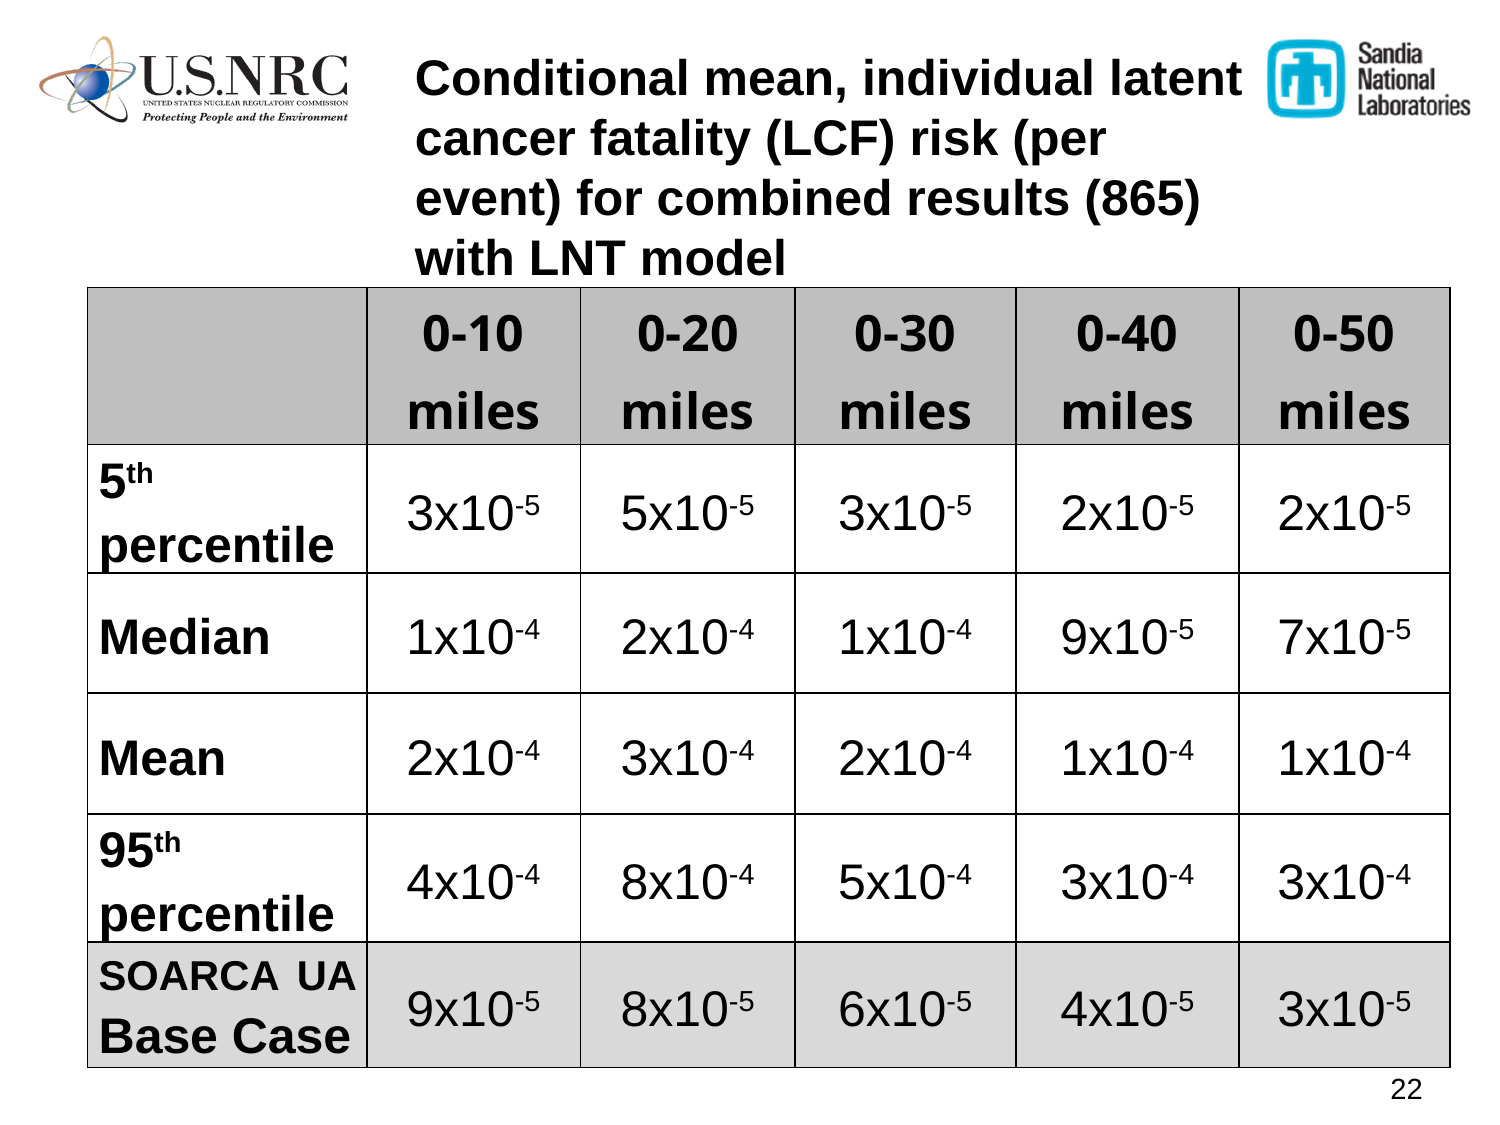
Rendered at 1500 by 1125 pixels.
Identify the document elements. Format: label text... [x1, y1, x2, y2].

table_cell 6x10-5 [796, 943, 1015, 1067]
picture [37, 33, 350, 126]
table_cell 1x10-4 [1017, 694, 1238, 813]
table_cell 5x10-4 [796, 815, 1015, 941]
table_cell 3x10-5 [796, 445, 1015, 572]
table_cell SOARCA UA Base Case [88, 943, 366, 1067]
table_header 0-40 miles [1017, 288, 1238, 444]
table_cell 7x10-5 [1240, 574, 1449, 692]
table_cell 2x10-5 [1240, 445, 1449, 572]
table_cell 3x10-5 [368, 445, 580, 572]
table_cell Mean [88, 694, 366, 813]
title Conditional mean, individual latent cancer fatality (LCF) risk (per event) for combined results (865) with LNT model [399, 37, 1263, 126]
table_cell 2x10-4 [368, 694, 580, 813]
table_cell 3x10-4 [1017, 815, 1238, 941]
table_cell 4x10-5 [1017, 943, 1238, 1067]
table_cell 3x10-4 [1240, 815, 1449, 941]
table_cell 2x10-5 [1017, 445, 1238, 572]
table_cell 95th percentile [88, 815, 366, 941]
table_cell 3x10-4 [581, 694, 794, 813]
table_cell 1x10-4 [796, 574, 1015, 692]
table_cell 2x10-4 [581, 574, 794, 692]
table_header [88, 288, 366, 444]
table_cell 2x10-4 [796, 694, 1015, 813]
table_cell 1x10-4 [368, 574, 580, 692]
table_cell 8x10-4 [581, 815, 794, 941]
table_header 0-10 miles [368, 288, 580, 444]
table_header 0-20 miles [581, 288, 794, 444]
table_cell 1x10-4 [1240, 694, 1449, 813]
table_cell 5x10-5 [581, 445, 794, 572]
table_cell 8x10-5 [581, 943, 794, 1067]
table_header 0-30 miles [796, 288, 1015, 444]
table_cell Median [88, 574, 366, 692]
table_header 0-50 miles [1240, 288, 1449, 444]
table_cell 3x10-5 [1240, 943, 1449, 1067]
table_cell 9x10-5 [368, 943, 580, 1067]
table_cell 9x10-5 [1017, 574, 1238, 692]
table_cell 5th percentile [88, 445, 366, 572]
table_cell 4x10-4 [368, 815, 580, 941]
slide_number 22 [1353, 1062, 1461, 1113]
picture [1262, 33, 1475, 126]
